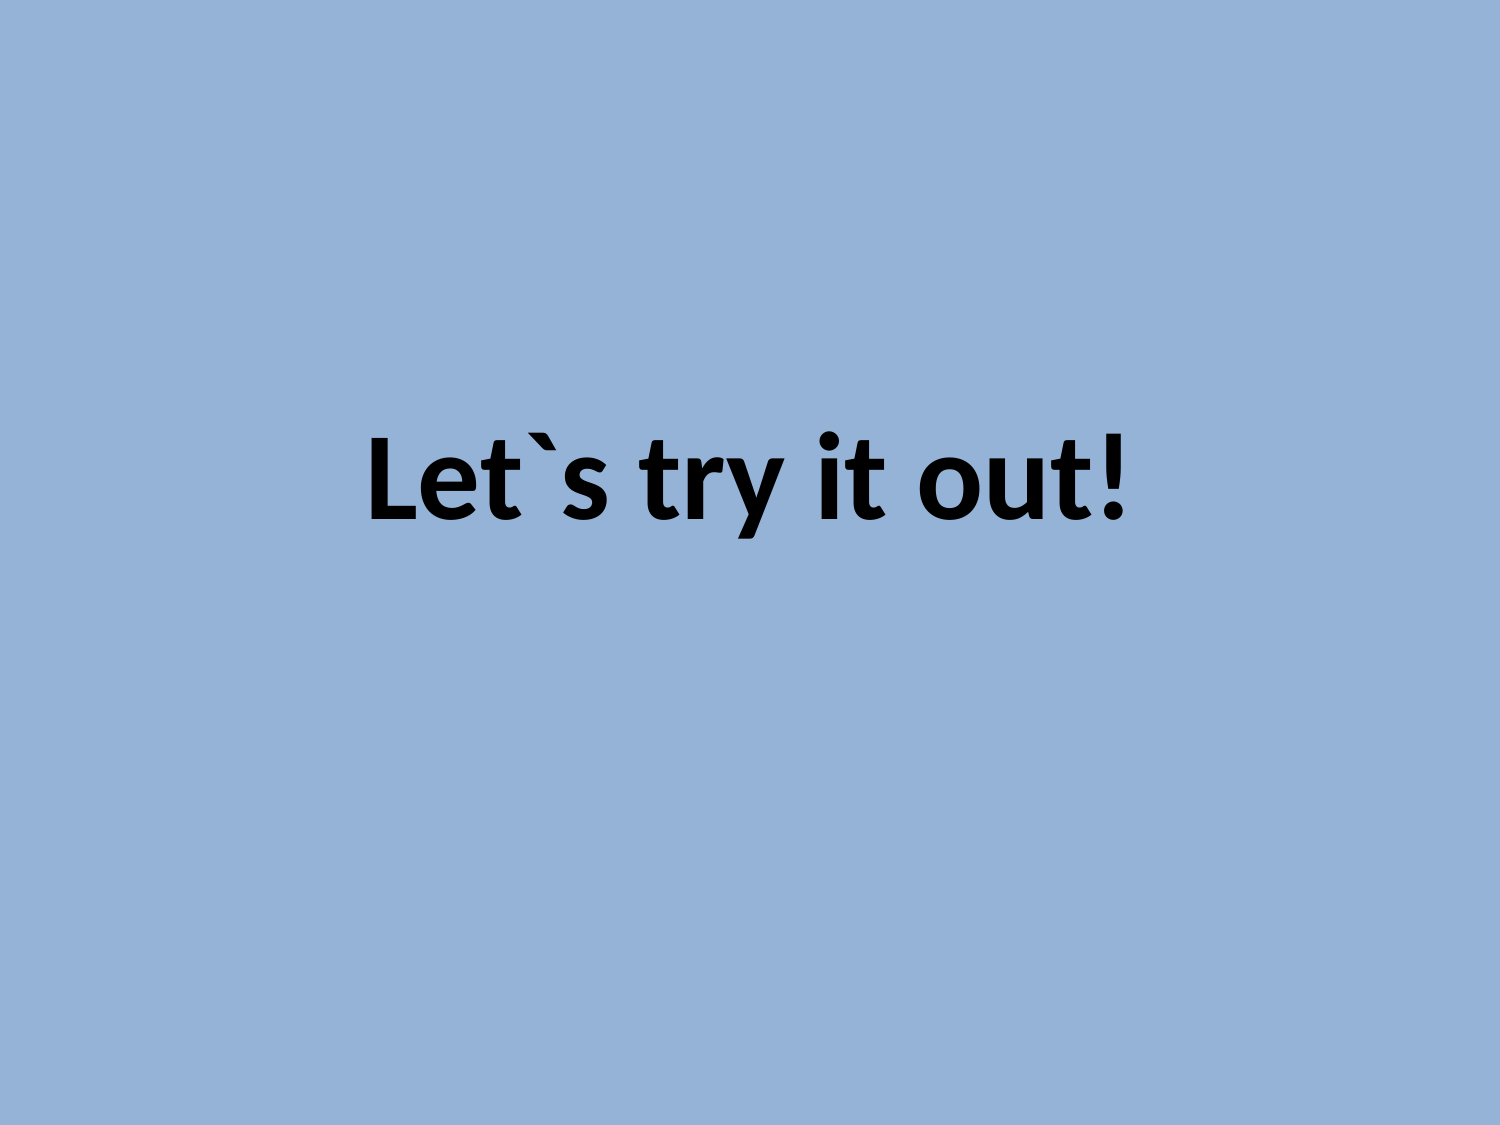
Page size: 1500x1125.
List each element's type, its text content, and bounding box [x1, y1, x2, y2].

title Let`s try it out! [112, 349, 1388, 591]
